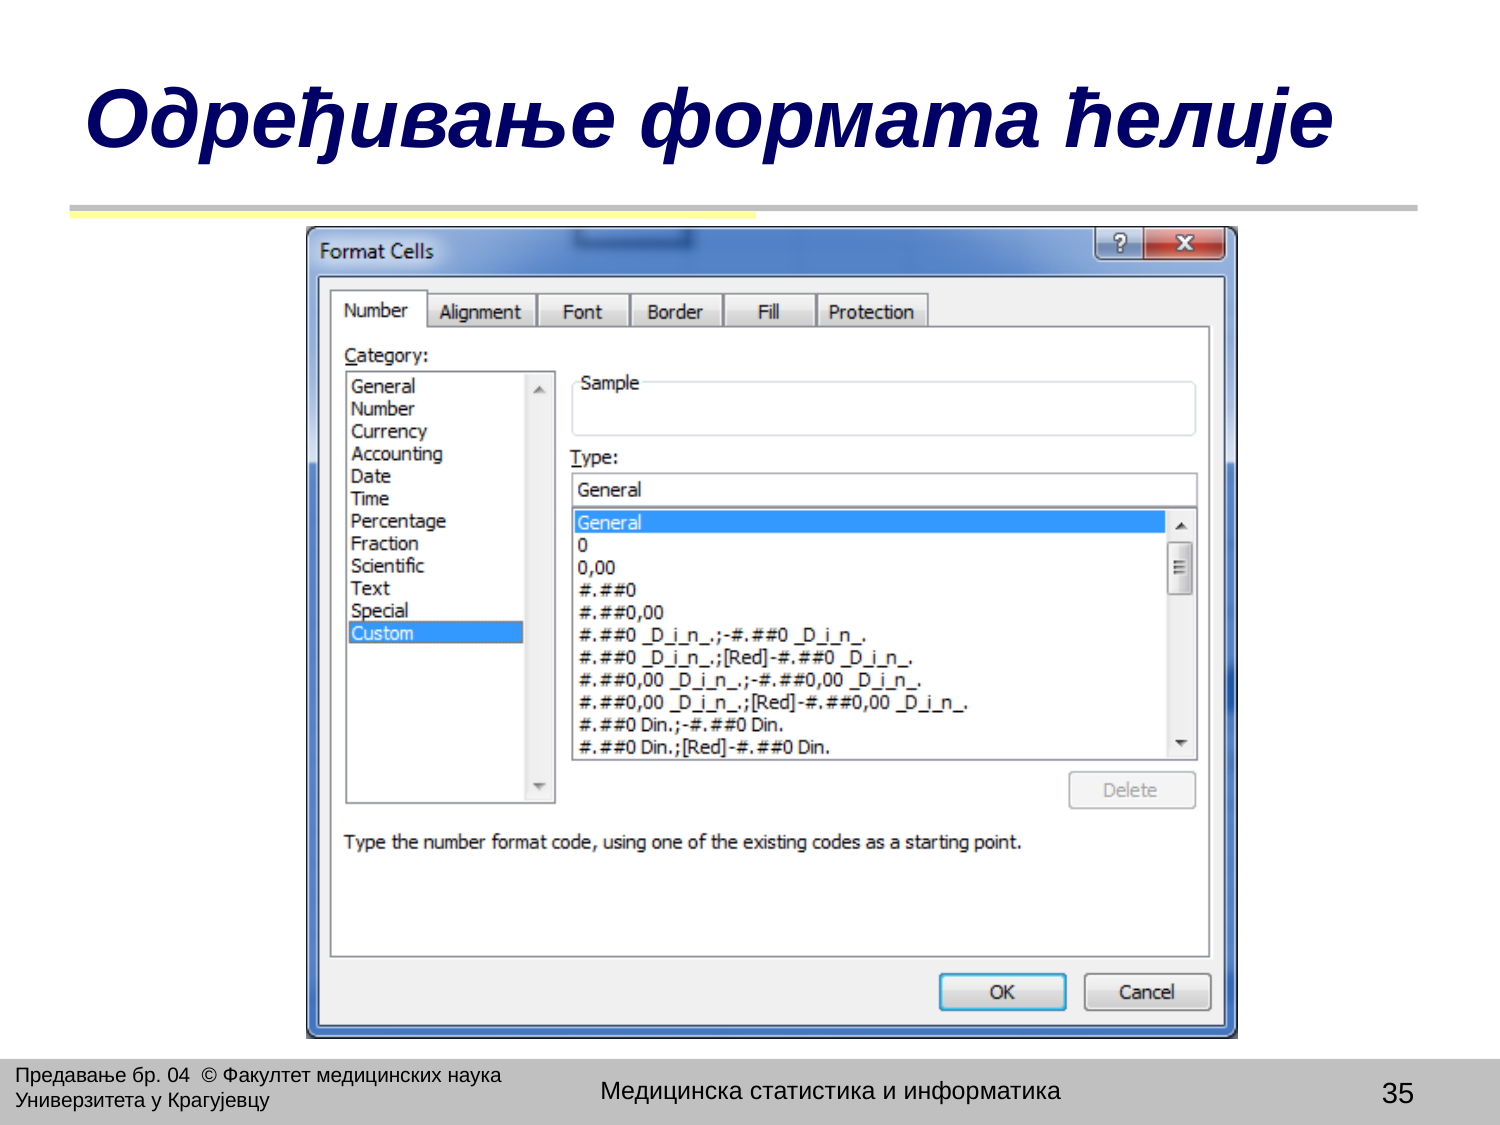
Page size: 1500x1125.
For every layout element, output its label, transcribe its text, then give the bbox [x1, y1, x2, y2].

picture [305, 226, 1239, 1040]
slide_number 35 [1166, 1066, 1430, 1125]
title Одређивање формата ћелије [69, 19, 1426, 208]
slide_number Предавање бр. 04 © Факултет медицинских наука Универзитета у Крагујевцу [0, 1053, 619, 1108]
footer Медицинска статистика и информатика [512, 1066, 1151, 1125]
